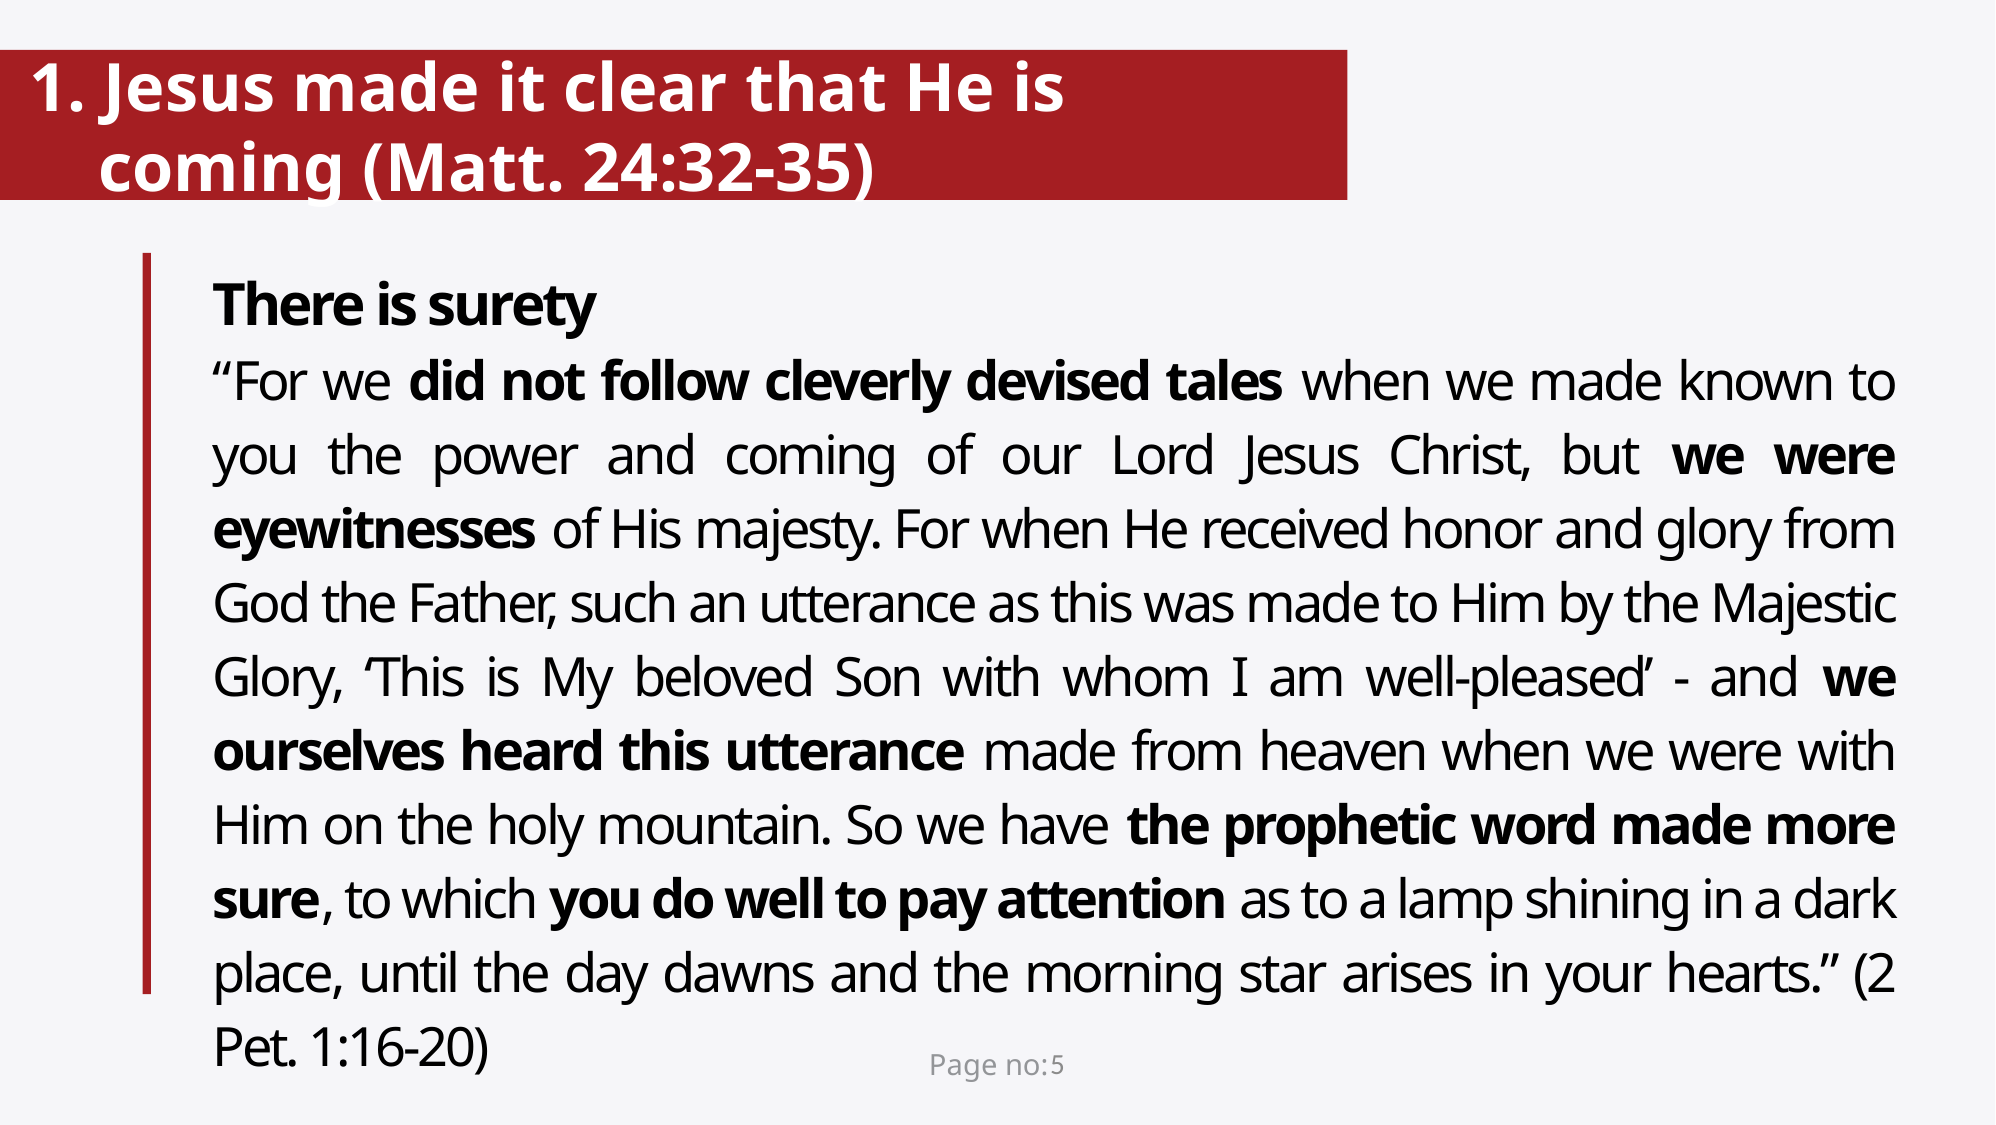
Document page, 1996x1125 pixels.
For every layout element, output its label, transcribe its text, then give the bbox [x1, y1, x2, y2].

title 1. Jesus made it clear that He is coming (Matt. 24:32-35) [14, 62, 1810, 188]
subtitle There is surety “For we did not follow cleverly devised tales when we made known to you the power and coming of our Lord Jesus Christ, but we were eyewitnesses of His majesty. For when He received honor and glory from God the Father, such an utterance as this was made to Him by the Majestic Glory, ‘This is My beloved Son with whom I am well-pleased’ - and we ourselves heard this utterance made from heaven when we were with Him on the holy mountain. So we have the prophetic word made more sure, to which you do well to pay attention as to a lamp shining in a dark place, until the day dawns and the morning star arises in your hearts.” (2 Pet. 1:16-20) [197, 249, 1910, 1000]
